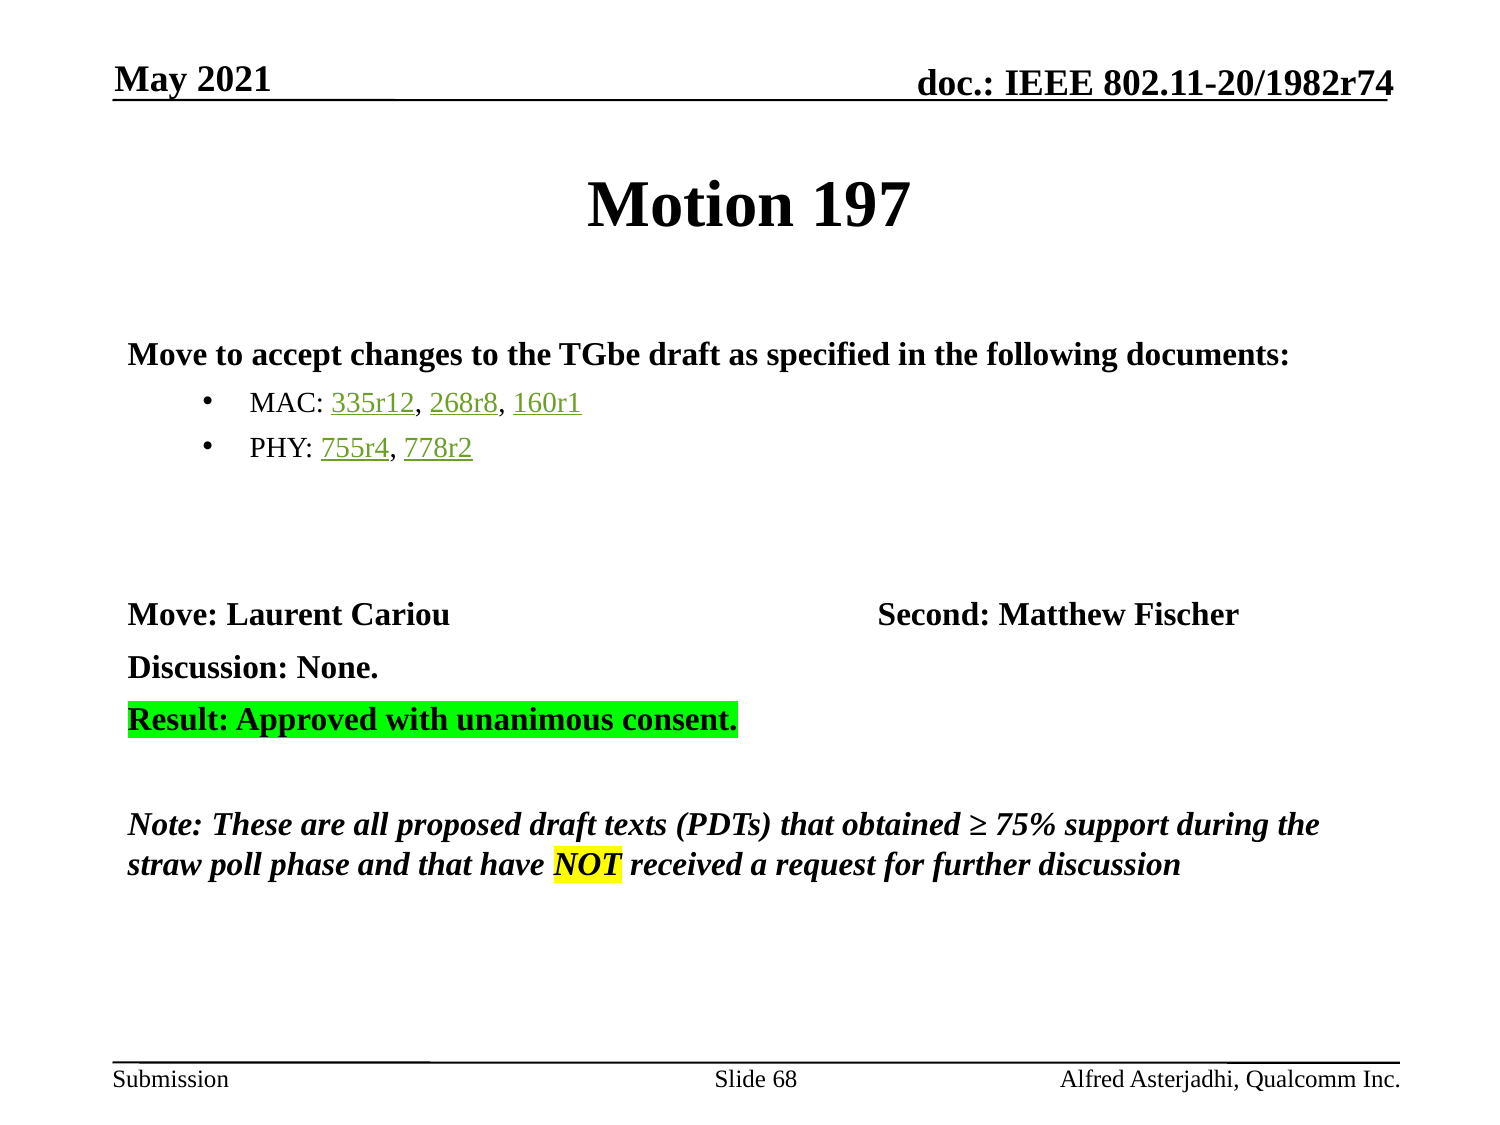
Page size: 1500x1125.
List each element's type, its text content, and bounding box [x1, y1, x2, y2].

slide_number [114, 54, 423, 100]
list Move to accept changes to the TGbe draft as specified in the following documents: MAC: 335r12, 268r8, 160r1 PHY: 755r4, 778r2 Move: Laurent Cariou Second: Matthew Fischer Discussion: None. Result: Approved with unanimous consent. Note: These are all proposed draft texts (PDTs) that obtained ≥ 75% support during the straw poll phase and that have NOT received a request for further discussion [112, 324, 1388, 1000]
footer Alfred Asterjadhi, Qualcomm Inc. [878, 1061, 1402, 1093]
title Motion 197 [112, 112, 1388, 288]
slide_number Slide 68 [712, 1061, 800, 1123]
